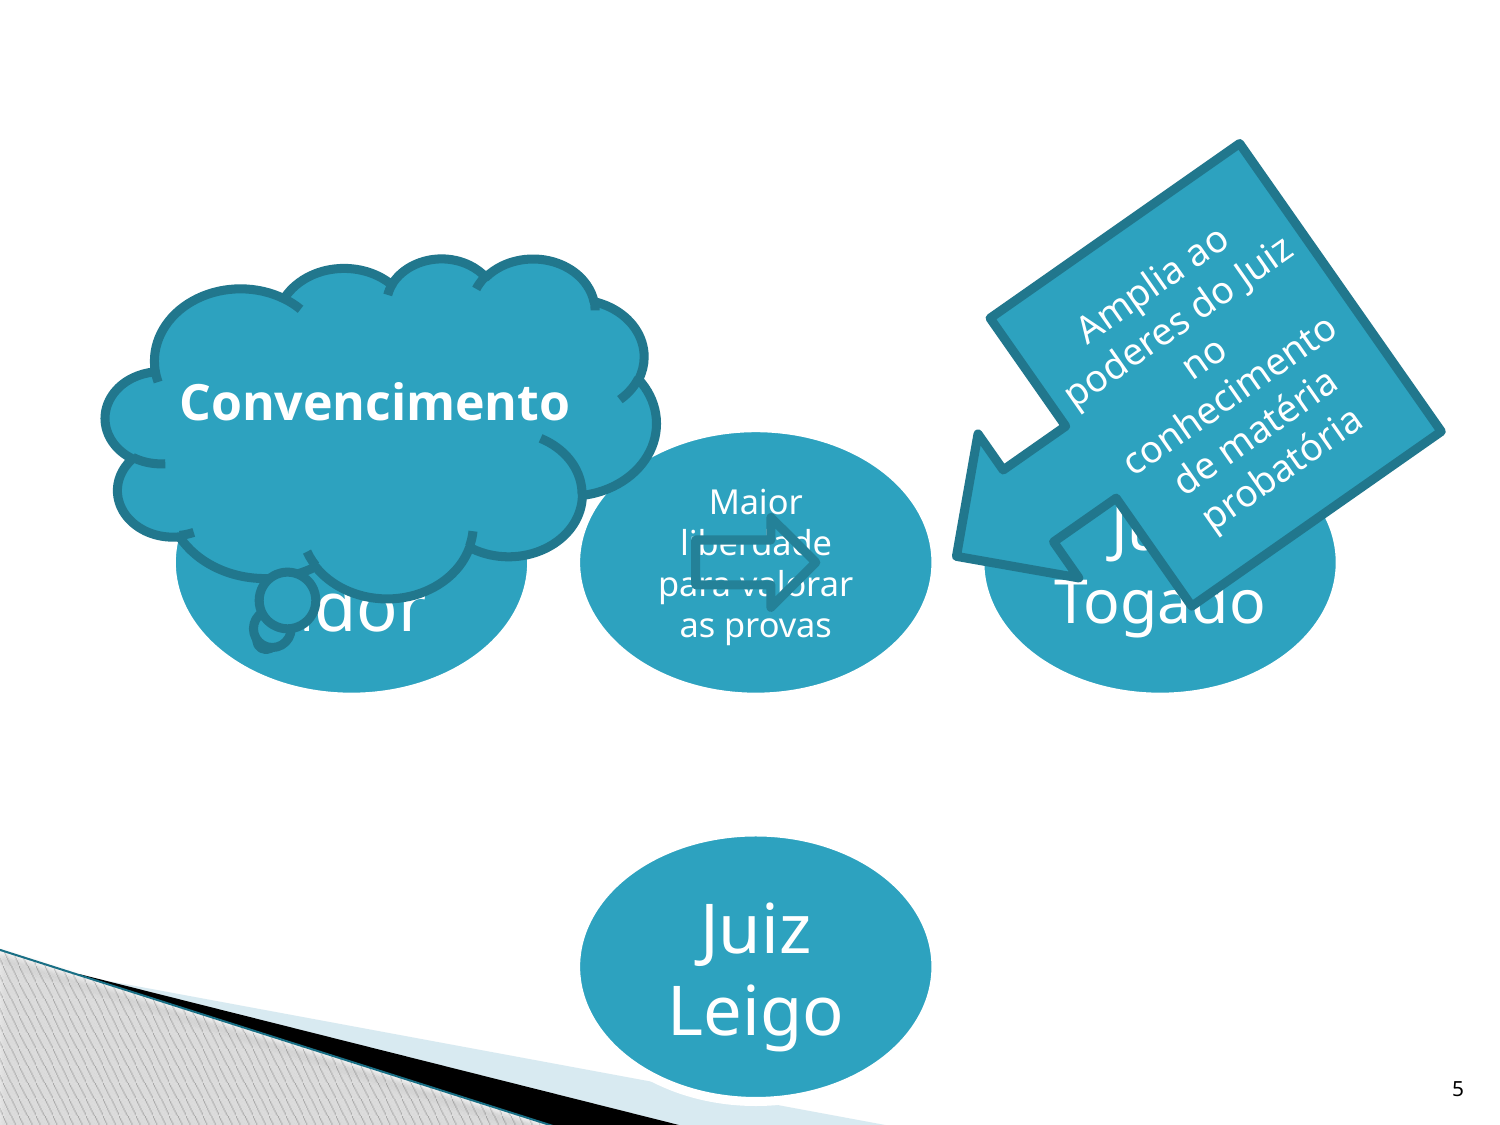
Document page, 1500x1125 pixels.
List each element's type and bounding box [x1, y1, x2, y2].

list [34, 23, 1477, 1102]
